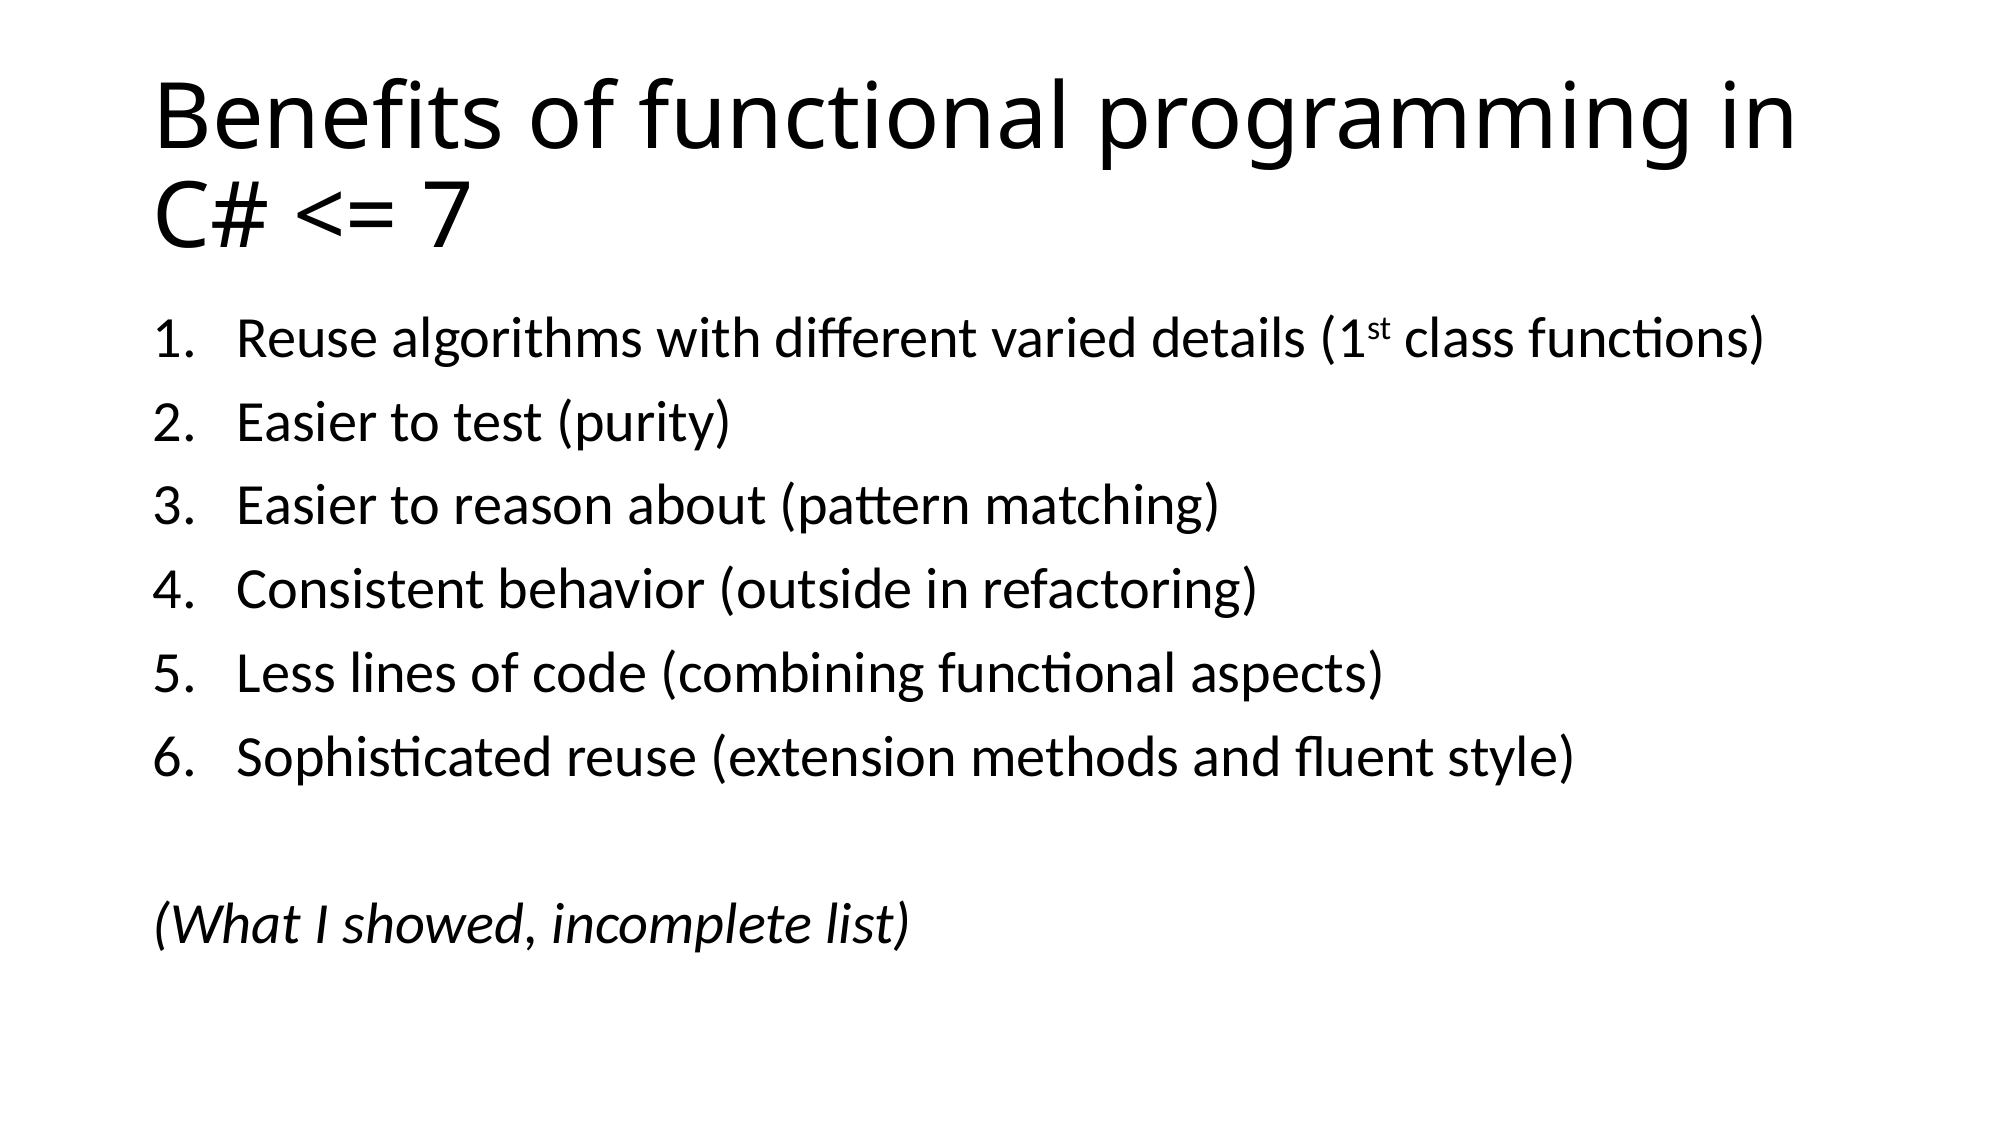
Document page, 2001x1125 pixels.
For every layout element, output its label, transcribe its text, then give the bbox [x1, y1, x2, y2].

list Reuse algorithms with different varied details (1st class functions) Easier to test (purity) Easier to reason about (pattern matching) Consistent behavior (outside in refactoring) Less lines of code (combining functional aspects) Sophisticated reuse (extension methods and fluent style) (What I showed, incomplete list) [137, 299, 1863, 1014]
title Benefits of functional programming in C# <= 7 [137, 59, 1863, 278]
